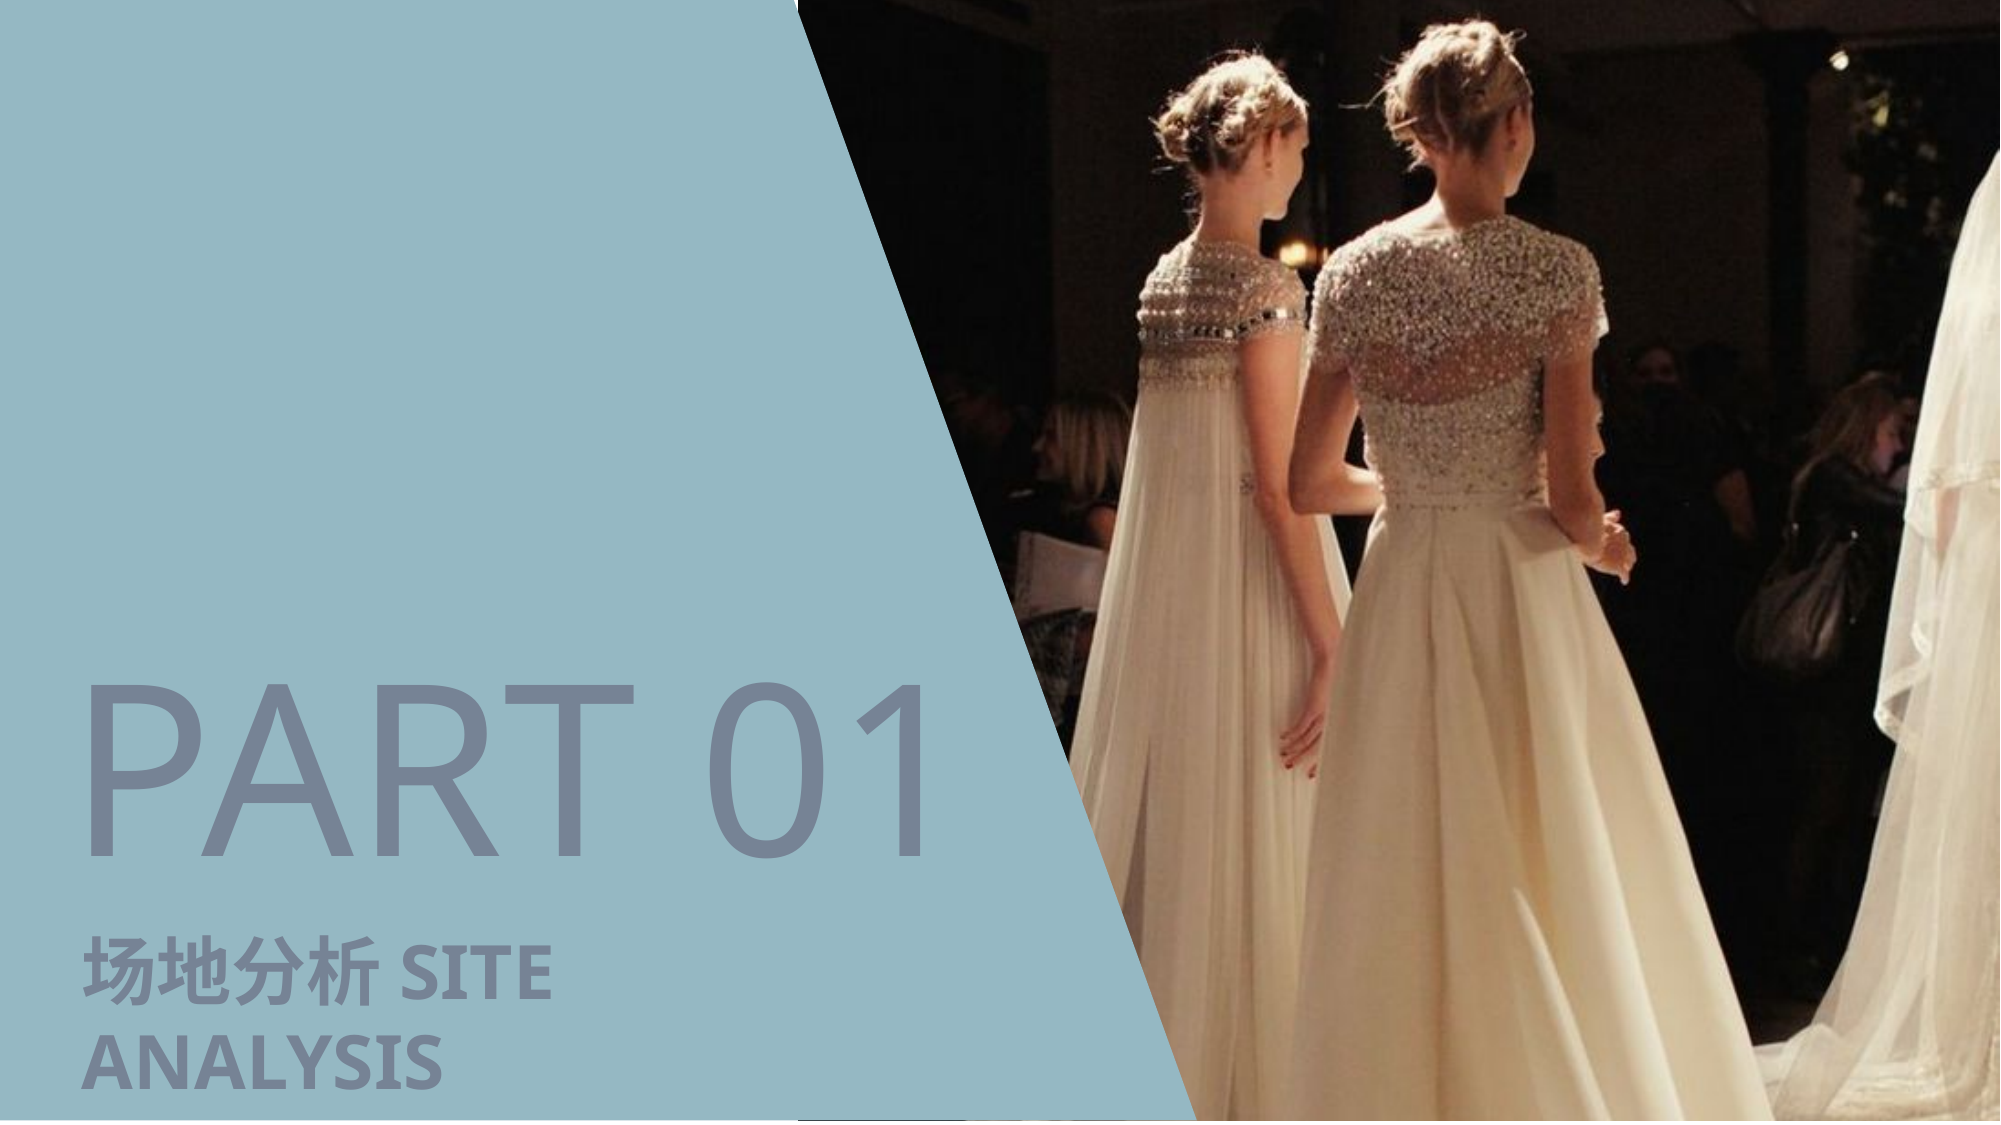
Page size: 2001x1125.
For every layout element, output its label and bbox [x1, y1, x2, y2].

text_box [66, 609, 1037, 1024]
picture [798, 0, 2000, 1121]
text_box [0, 0, 1199, 1122]
